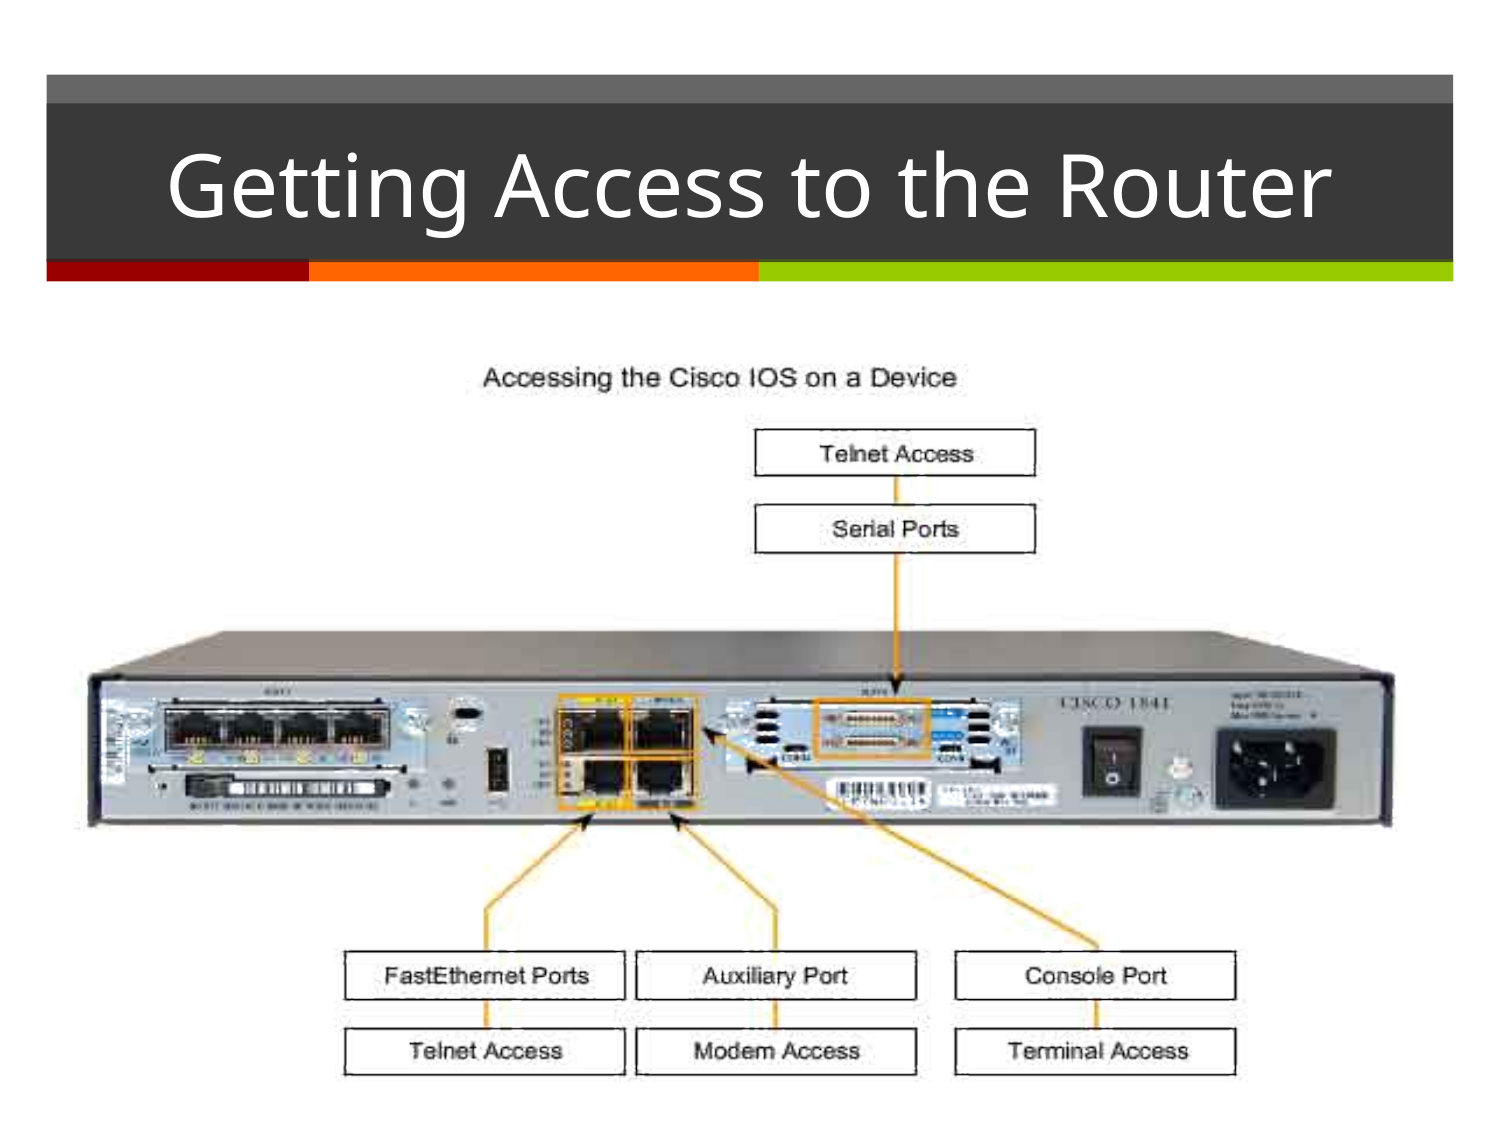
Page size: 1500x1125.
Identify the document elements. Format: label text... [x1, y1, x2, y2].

title Getting Access to the Router [46, 103, 1454, 263]
picture [37, 331, 1454, 1095]
